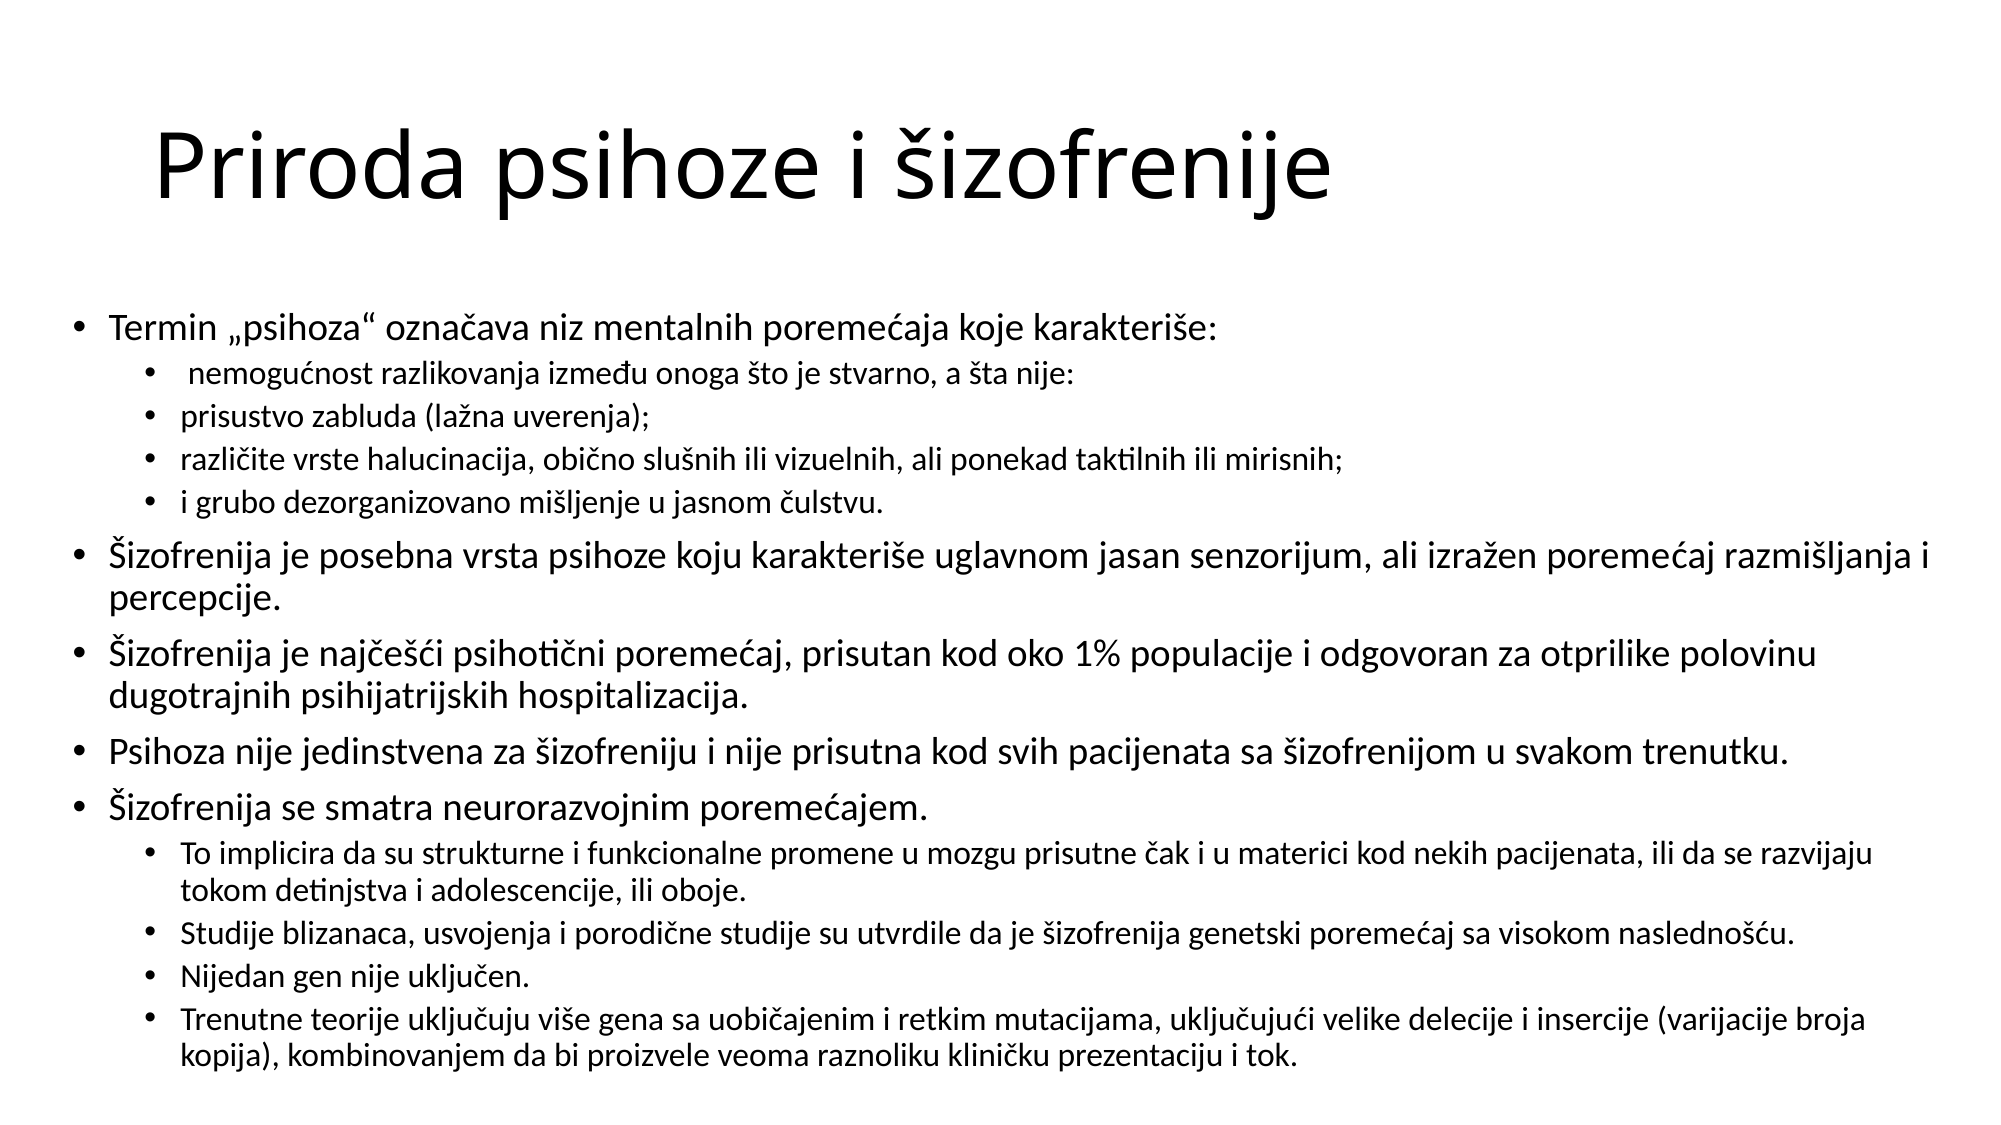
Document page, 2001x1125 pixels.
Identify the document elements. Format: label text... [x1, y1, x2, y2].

title Priroda psihoze i šizofrenije [137, 59, 1863, 278]
list Termin „psihoza“ označava niz mentalnih poremećaja koje karakteriše: nemogućnost razlikovanja između onoga što je stvarno, a šta nije: prisustvo zabluda (lažna uverenja); različite vrste halucinacija, obično slušnih ili vizuelnih, ali ponekad taktilnih ili mirisnih; i grubo dezorganizovano mišljenje u jasnom čulstvu. Šizofrenija je posebna vrsta psihoze koju karakteriše uglavnom jasan senzorijum, ali izražen poremećaj razmišljanja i percepcije. Šizofrenija je najčešći psihotični poremećaj, prisutan kod oko 1% populacije i odgovoran za otprilike polovinu dugotrajnih psihijatrijskih hospitalizacija. Psihoza nije jedinstvena za šizofreniju i nije prisutna kod svih pacijenata sa šizofrenijom u svakom trenutku. Šizofrenija se smatra neurorazvojnim poremećajem. To implicira da su strukturne i funkcionalne promene u mozgu prisutne čak i u materici kod nekih pacijenata, ili da se razvijaju tokom detinjstva i adolescencije, ili oboje. Studije blizanaca, usvojenja i porodične studije su utvrdile da je šizofrenija genetski poremećaj sa visokom naslednošću. Nijedan gen nije uključen. Trenutne teorije uključuju više gena sa uobičajenim i retkim mutacijama, uključujući velike delecije i insercije (varijacije broja kopija), kombinovanjem da bi proizvele veoma raznoliku kliničku prezentaciju i tok. [57, 299, 1954, 1093]
